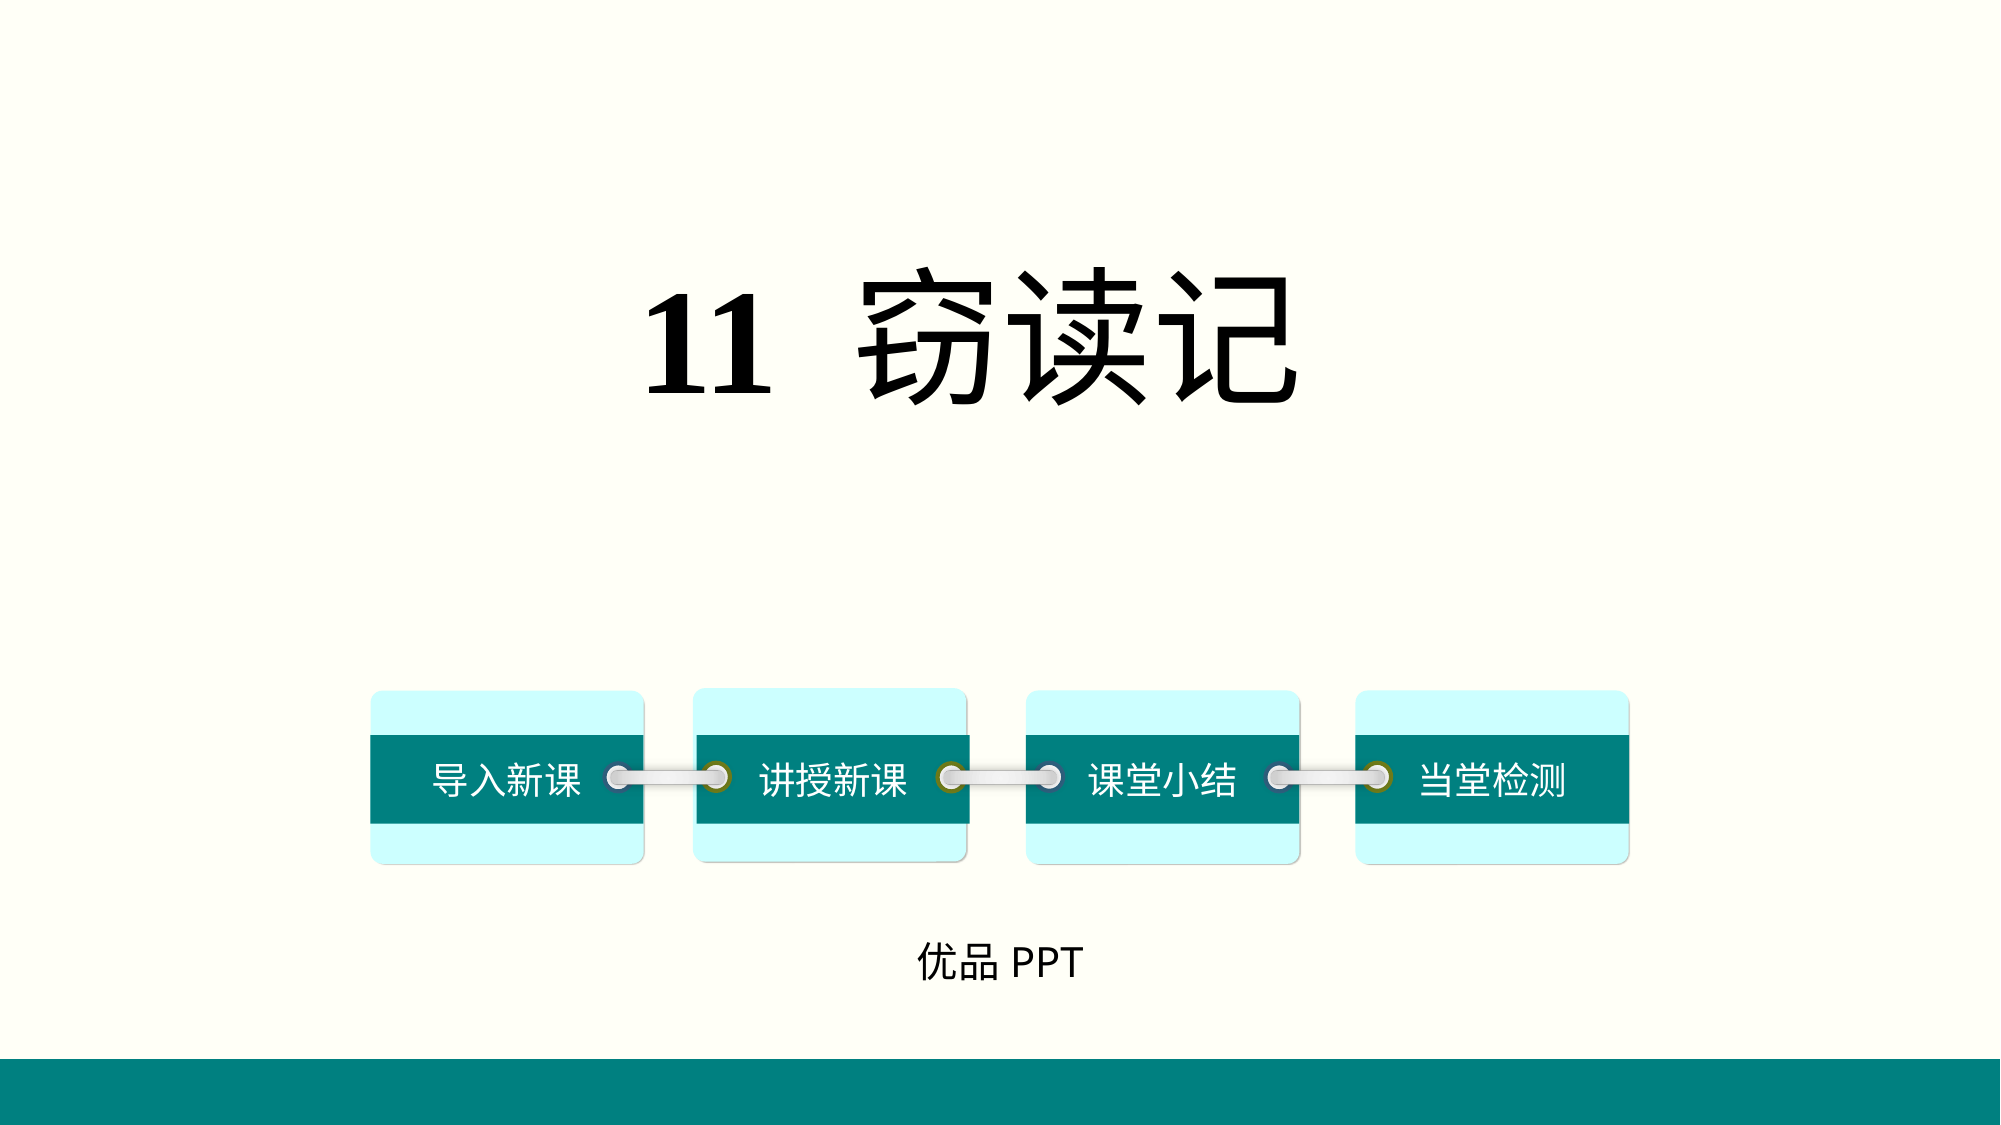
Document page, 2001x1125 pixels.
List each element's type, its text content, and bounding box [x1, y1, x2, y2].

text_box 优品PPT [845, 923, 1155, 993]
picture [1254, 755, 1402, 800]
text_box [692, 807, 967, 862]
text_box [1355, 824, 1629, 864]
text_box 讲授新课 [696, 735, 970, 824]
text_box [593, 755, 741, 800]
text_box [926, 755, 1074, 800]
text_box [692, 688, 967, 753]
text_box [370, 690, 644, 735]
text_box [1025, 824, 1300, 864]
text_box [0, 1058, 2000, 1125]
text_box [1355, 690, 1629, 735]
text_box 导入新课 [370, 735, 644, 824]
text_box 课堂小结 [1025, 735, 1300, 824]
text_box [1025, 690, 1300, 735]
text_box 学练优七年级语文上（RJ） 教学课件 [1129, 101, 1750, 297]
text_box 11 窃读记 [328, 236, 1611, 432]
text_box [370, 824, 644, 864]
text_box 当堂检测 [1355, 735, 1630, 824]
